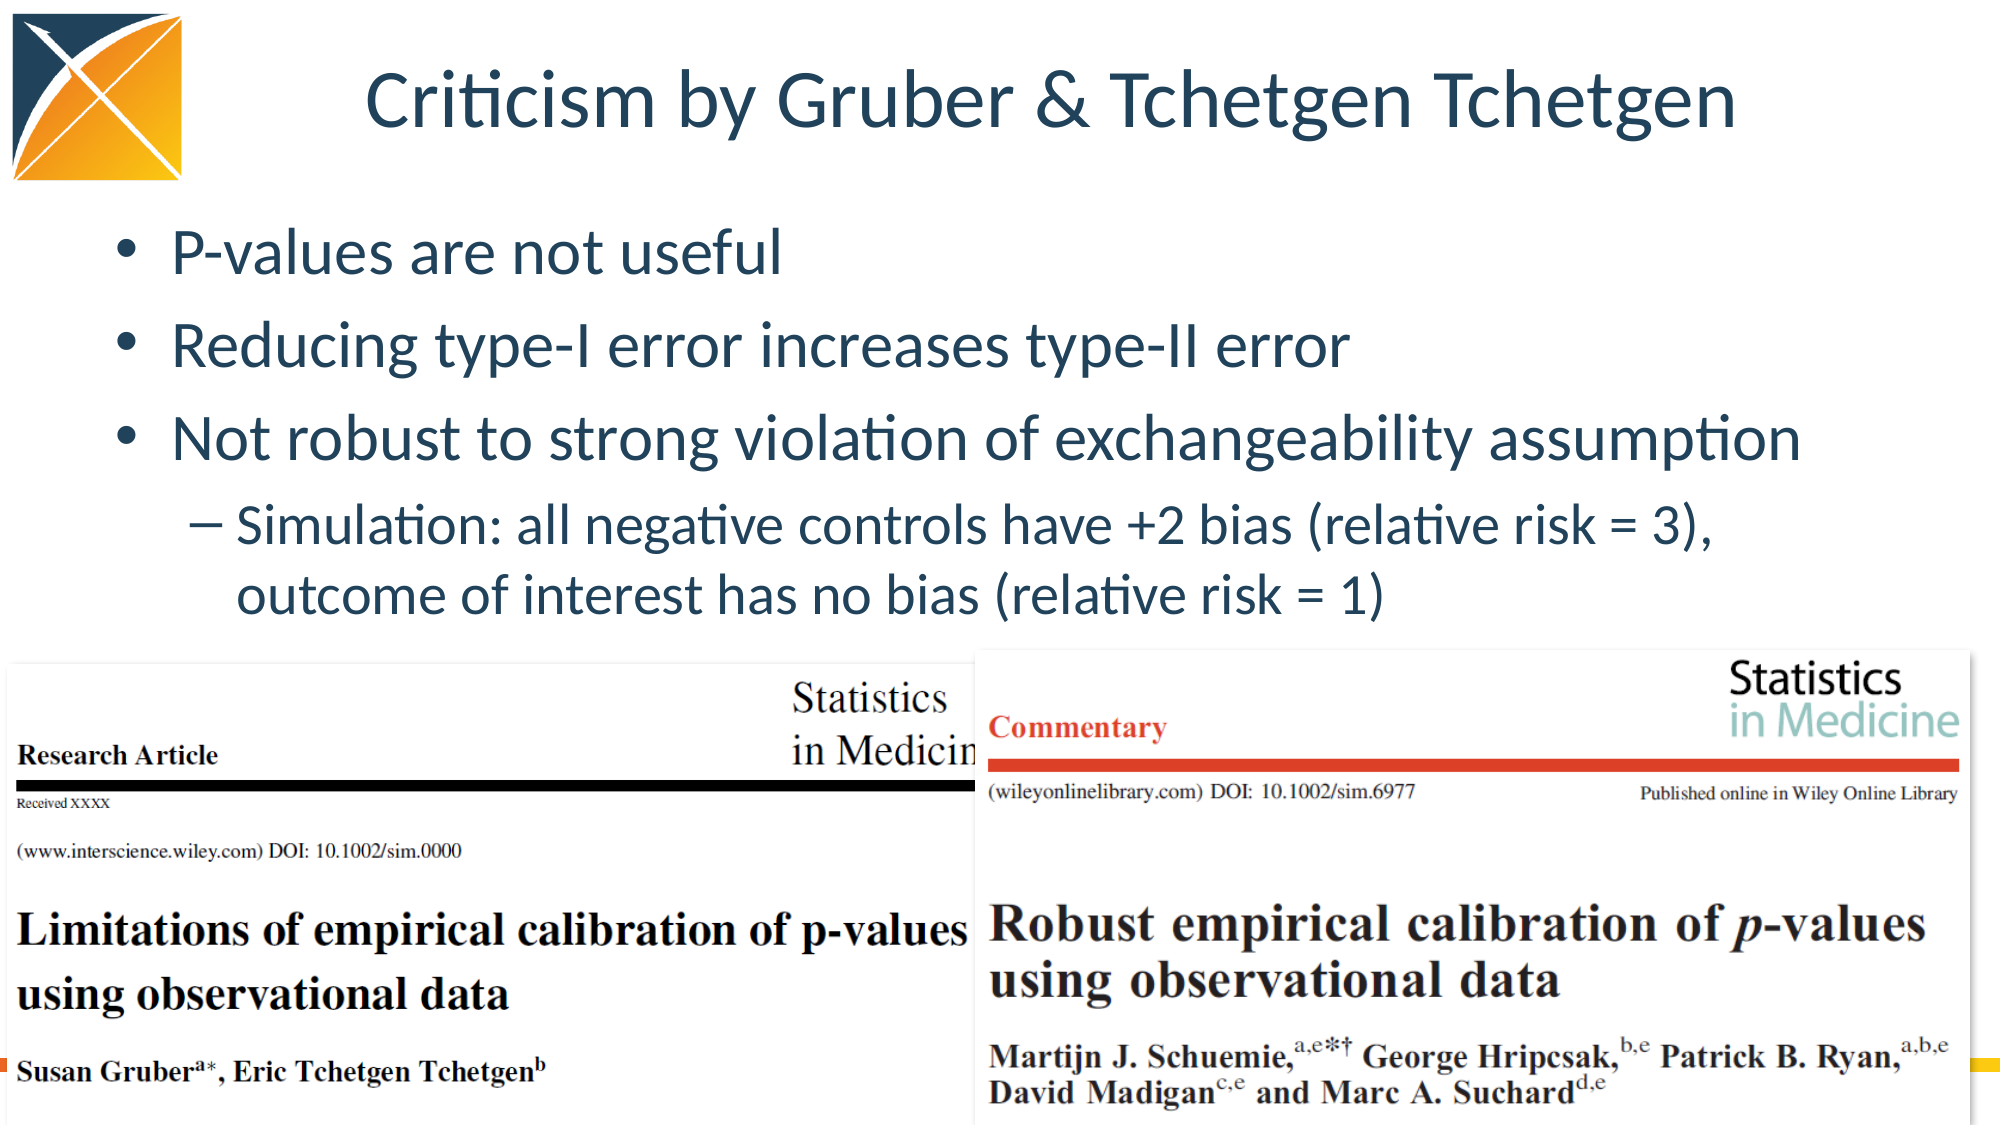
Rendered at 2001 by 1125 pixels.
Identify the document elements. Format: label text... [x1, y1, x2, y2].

picture [0, 0, 206, 200]
list P-values are not useful Reducing type-I error increases type-II error Not robust to strong violation of exchangeability assumption Simulation: all negative controls have +2 bias (relative risk = 3), outcome of interest has no bias (relative risk = 1) [99, 200, 1900, 661]
picture [7, 650, 1970, 1125]
title Criticism by Gruber & Tchetgen Tchetgen [205, 24, 1900, 163]
